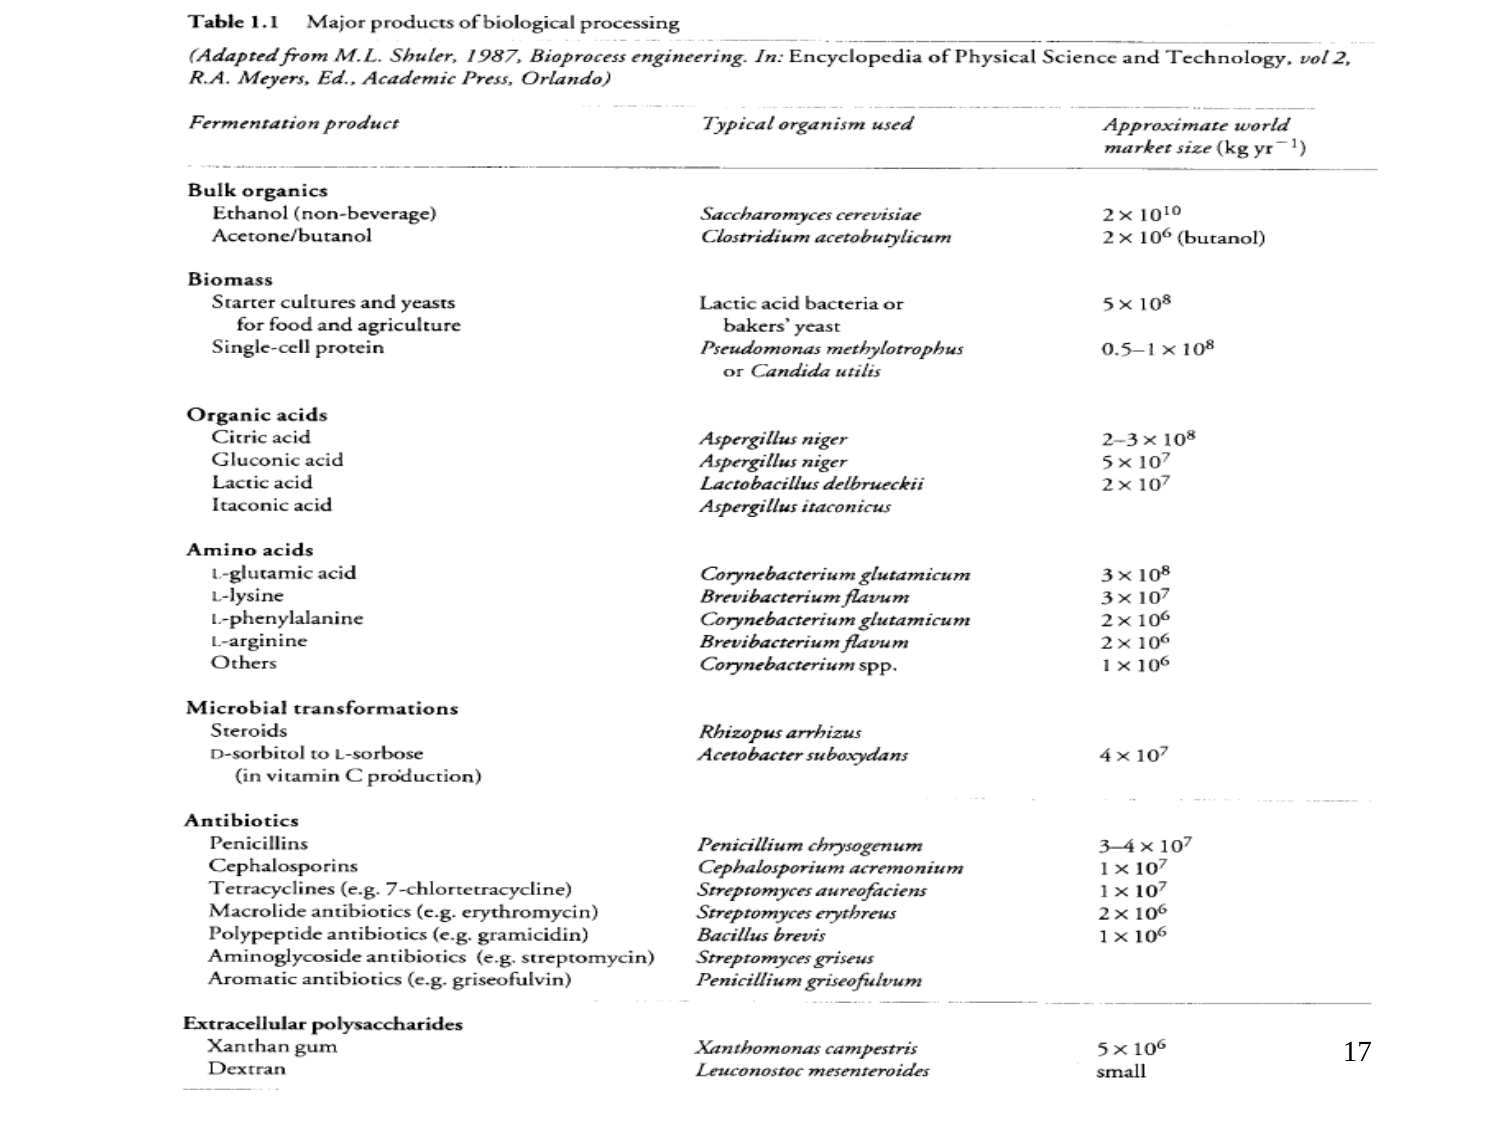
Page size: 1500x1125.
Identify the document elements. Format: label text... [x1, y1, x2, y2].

slide_number 17 [1074, 1024, 1388, 1101]
picture [175, 5, 1384, 1091]
